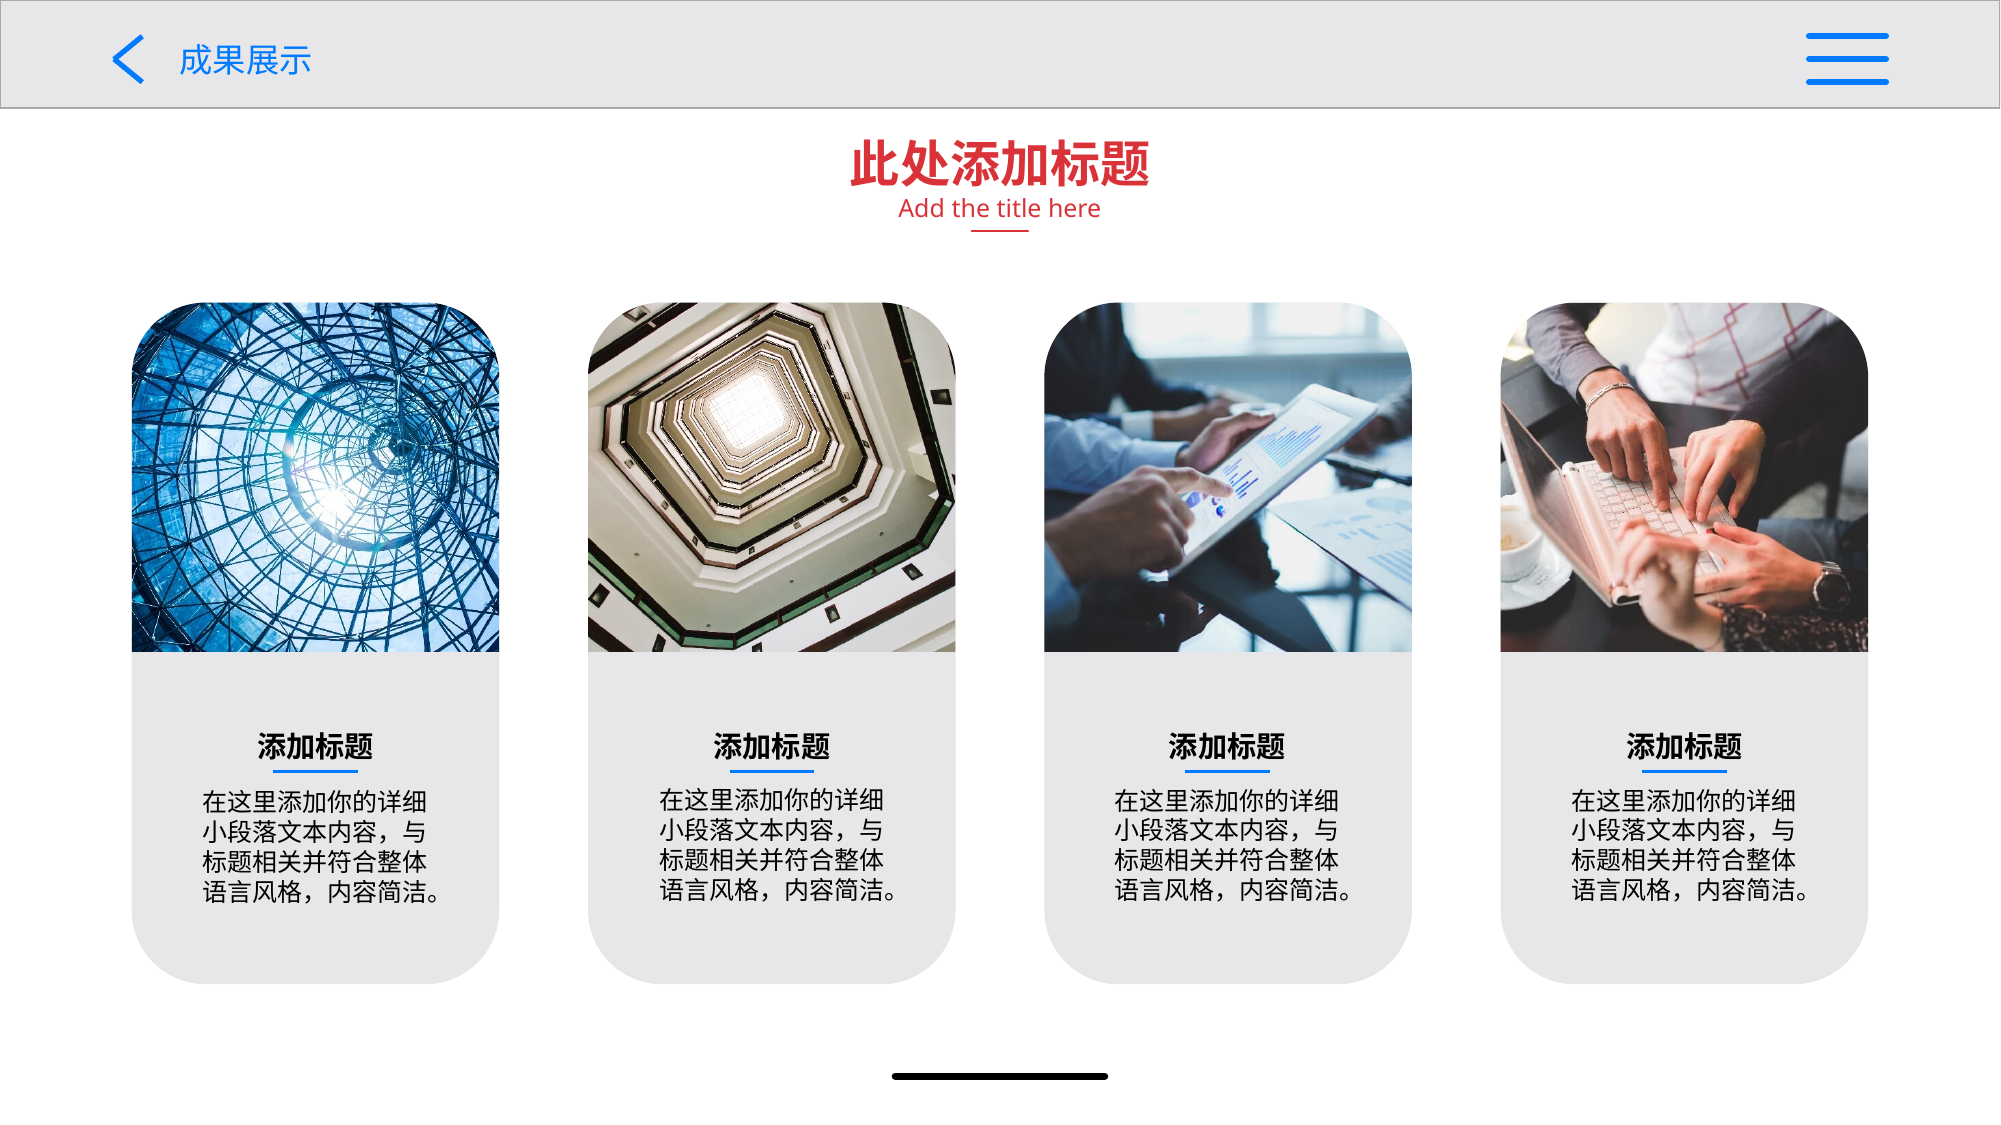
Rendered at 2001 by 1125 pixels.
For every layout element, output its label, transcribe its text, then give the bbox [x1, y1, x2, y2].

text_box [588, 652, 956, 985]
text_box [1044, 652, 1412, 985]
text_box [131, 652, 500, 985]
picture [1500, 302, 1869, 652]
picture [1044, 302, 1412, 652]
text_box 此处添加标题 Add the title here [786, 124, 1214, 230]
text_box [1500, 652, 1869, 985]
picture [587, 302, 956, 652]
picture [131, 302, 500, 652]
